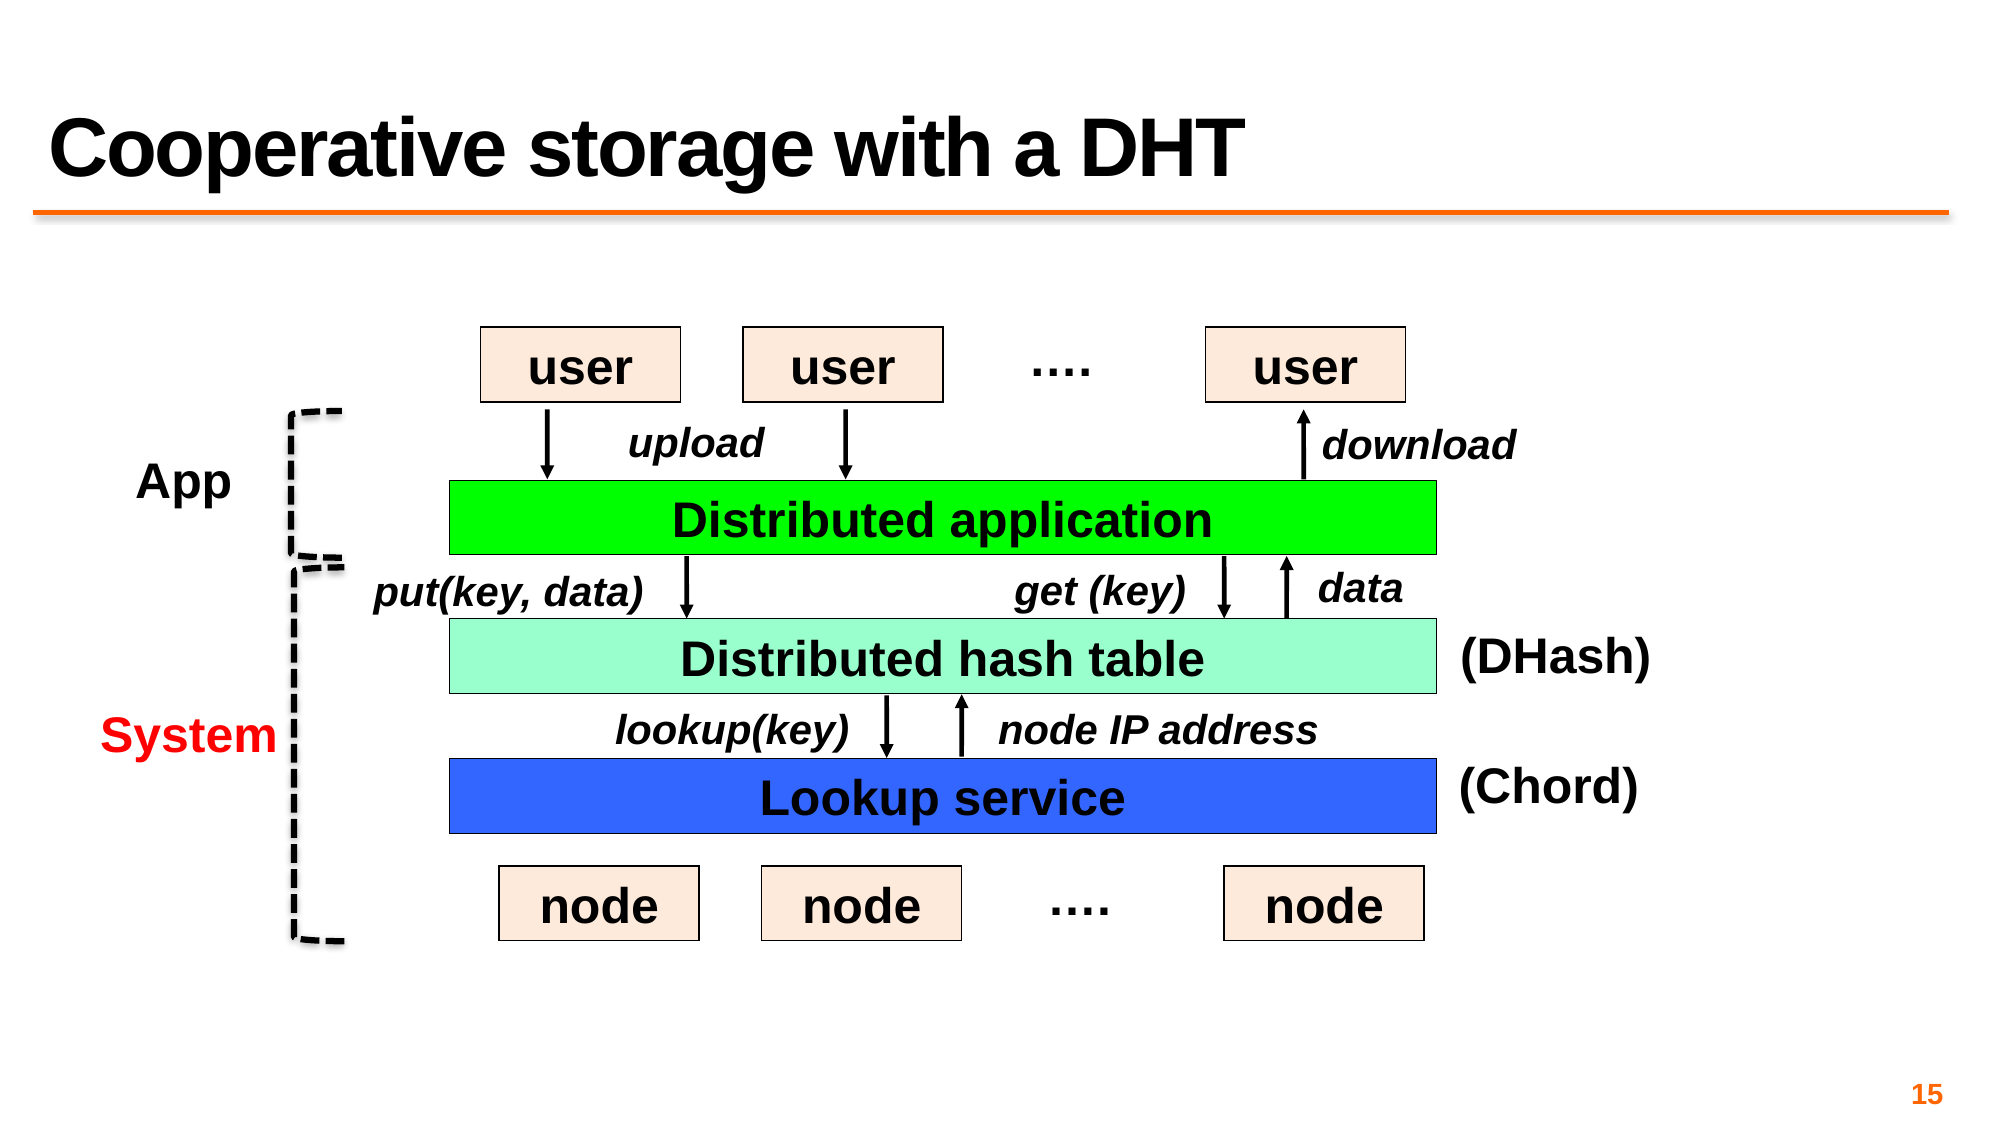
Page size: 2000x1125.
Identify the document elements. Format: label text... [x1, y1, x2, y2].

text_box (Chord) [1443, 746, 1654, 821]
text_box data [1303, 553, 1419, 619]
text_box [498, 858, 1425, 942]
text_box [680, 556, 693, 619]
text_box [287, 407, 342, 561]
text_box node IP address [983, 695, 1334, 761]
text_box [290, 564, 345, 945]
text_box [839, 410, 852, 480]
text_box System [85, 695, 293, 771]
text_box (DHash) [1445, 615, 1667, 691]
text_box Distributed hash table [449, 618, 1437, 694]
text_box lookup(key) [600, 695, 865, 761]
text_box Lookup service [449, 758, 1437, 834]
text_box Distributed application [449, 480, 1437, 555]
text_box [480, 319, 1406, 403]
title Cooperative storage with a DHT [33, 24, 1950, 201]
slide_number 15 [1482, 1074, 1950, 1110]
text_box put(key, data) [358, 557, 659, 623]
text_box [1297, 410, 1307, 480]
text_box [955, 694, 968, 757]
text_box App [120, 441, 248, 517]
text_box upload [613, 410, 780, 474]
text_box [880, 695, 893, 759]
text_box [1280, 556, 1293, 619]
text_box download [1307, 411, 1532, 476]
text_box [1218, 556, 1231, 619]
text_box [541, 410, 554, 480]
text_box get (key) [999, 556, 1202, 621]
